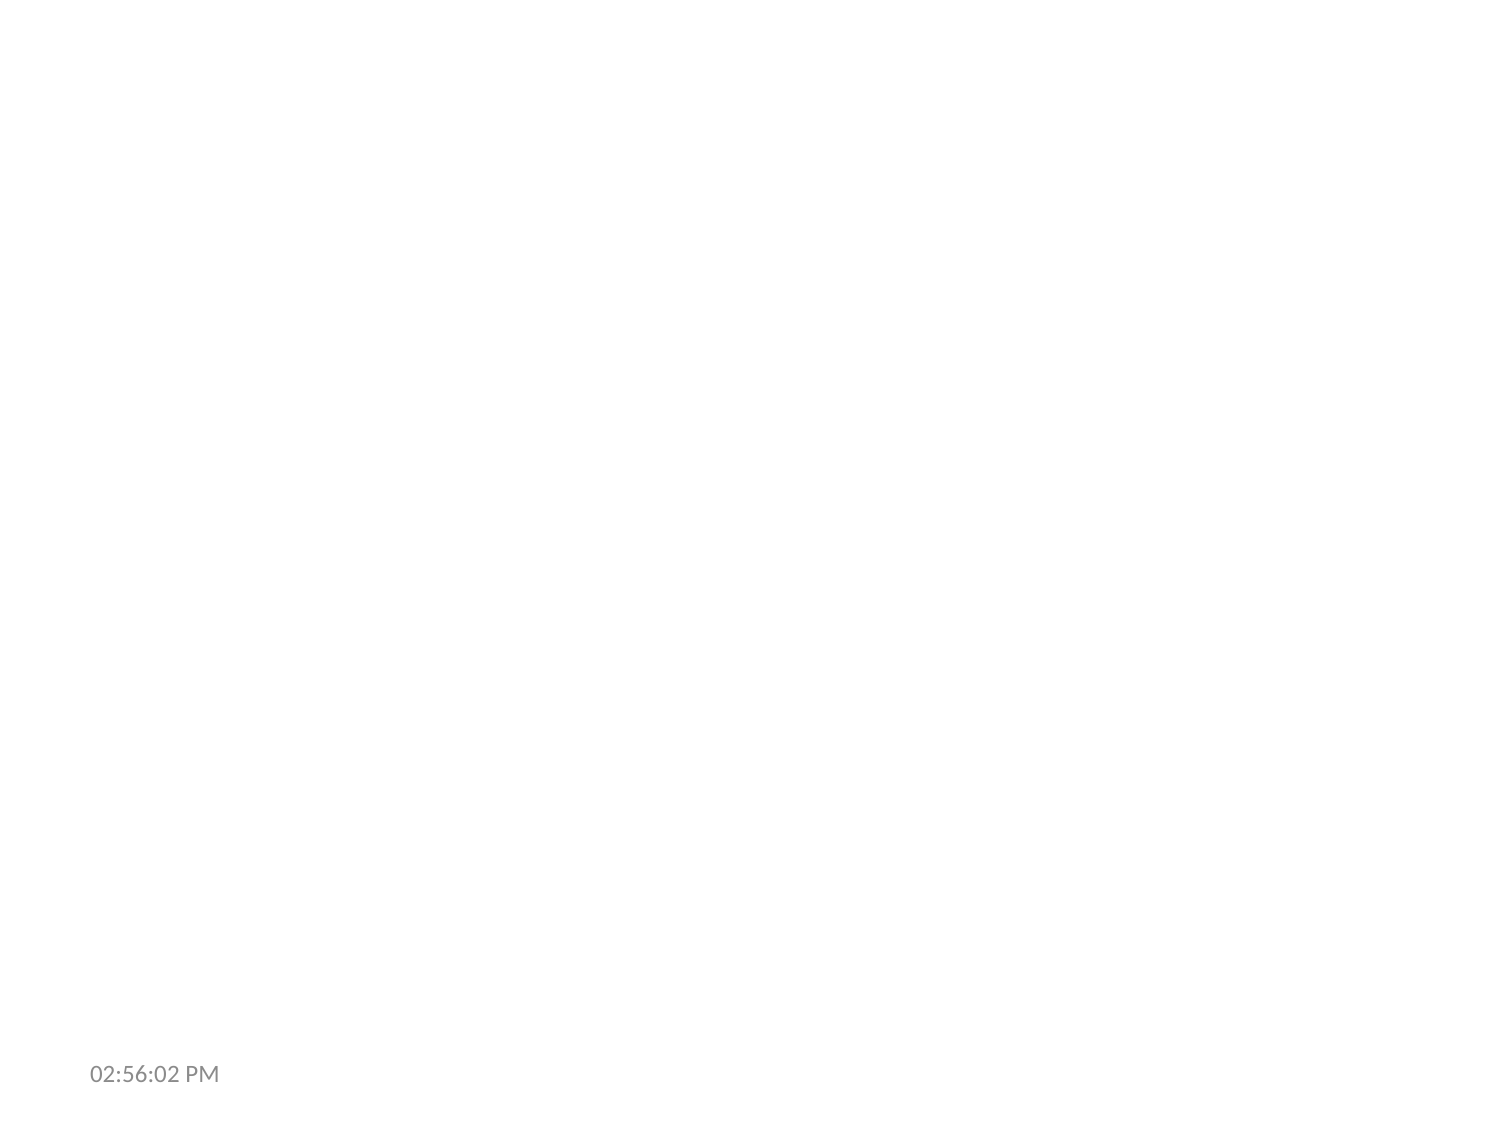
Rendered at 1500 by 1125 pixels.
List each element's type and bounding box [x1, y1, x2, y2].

slide_number [75, 1042, 425, 1103]
